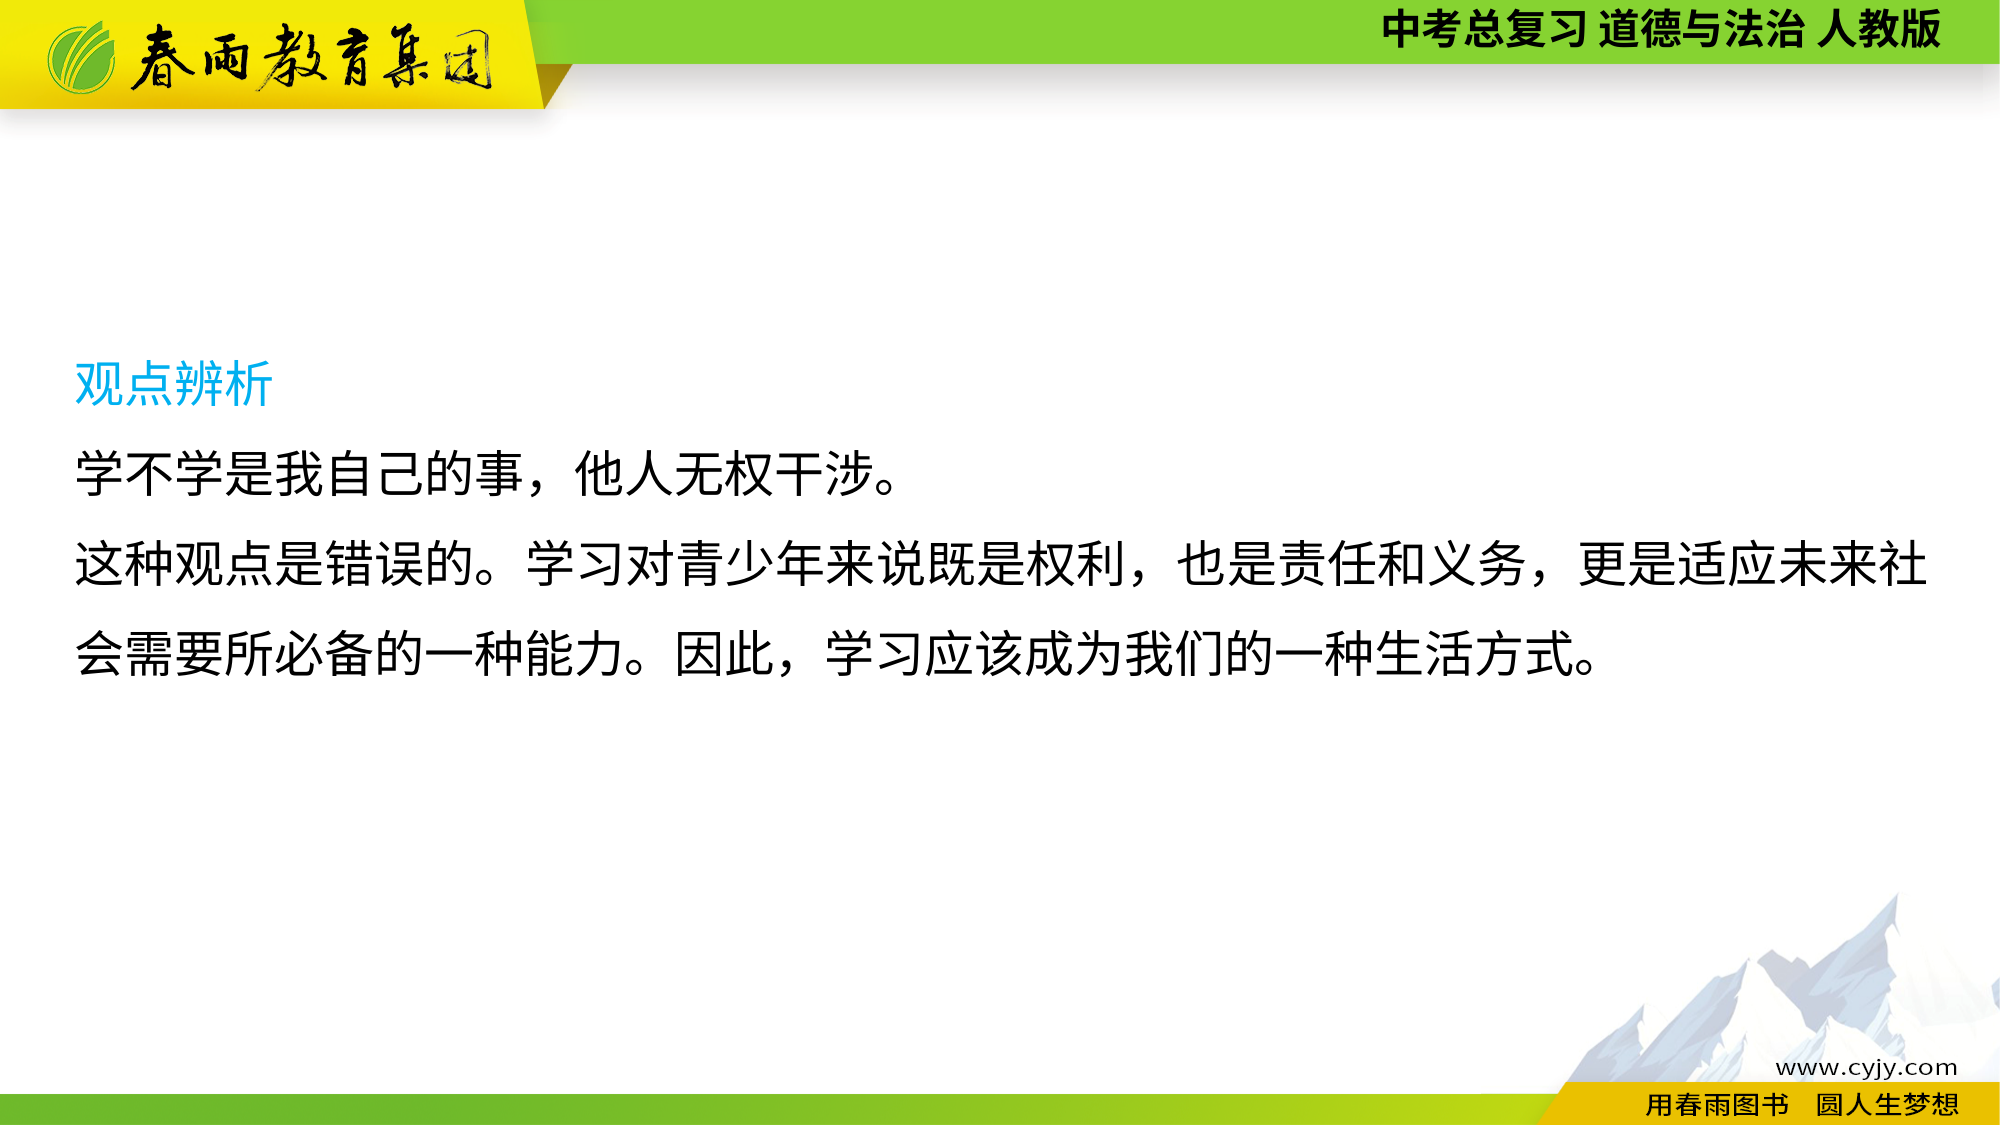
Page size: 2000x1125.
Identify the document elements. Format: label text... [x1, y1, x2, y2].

list 观点辨析 学不学是我自己的事，他人无权干涉。 这种观点是错误的。学习对青少年来说既是权利，也是责任和义务，更是适应未来社会需要所必备的一种能力。因此，学习应该成为我们的一种生活方式。 [59, 314, 1944, 682]
picture [0, 0, 2000, 1125]
